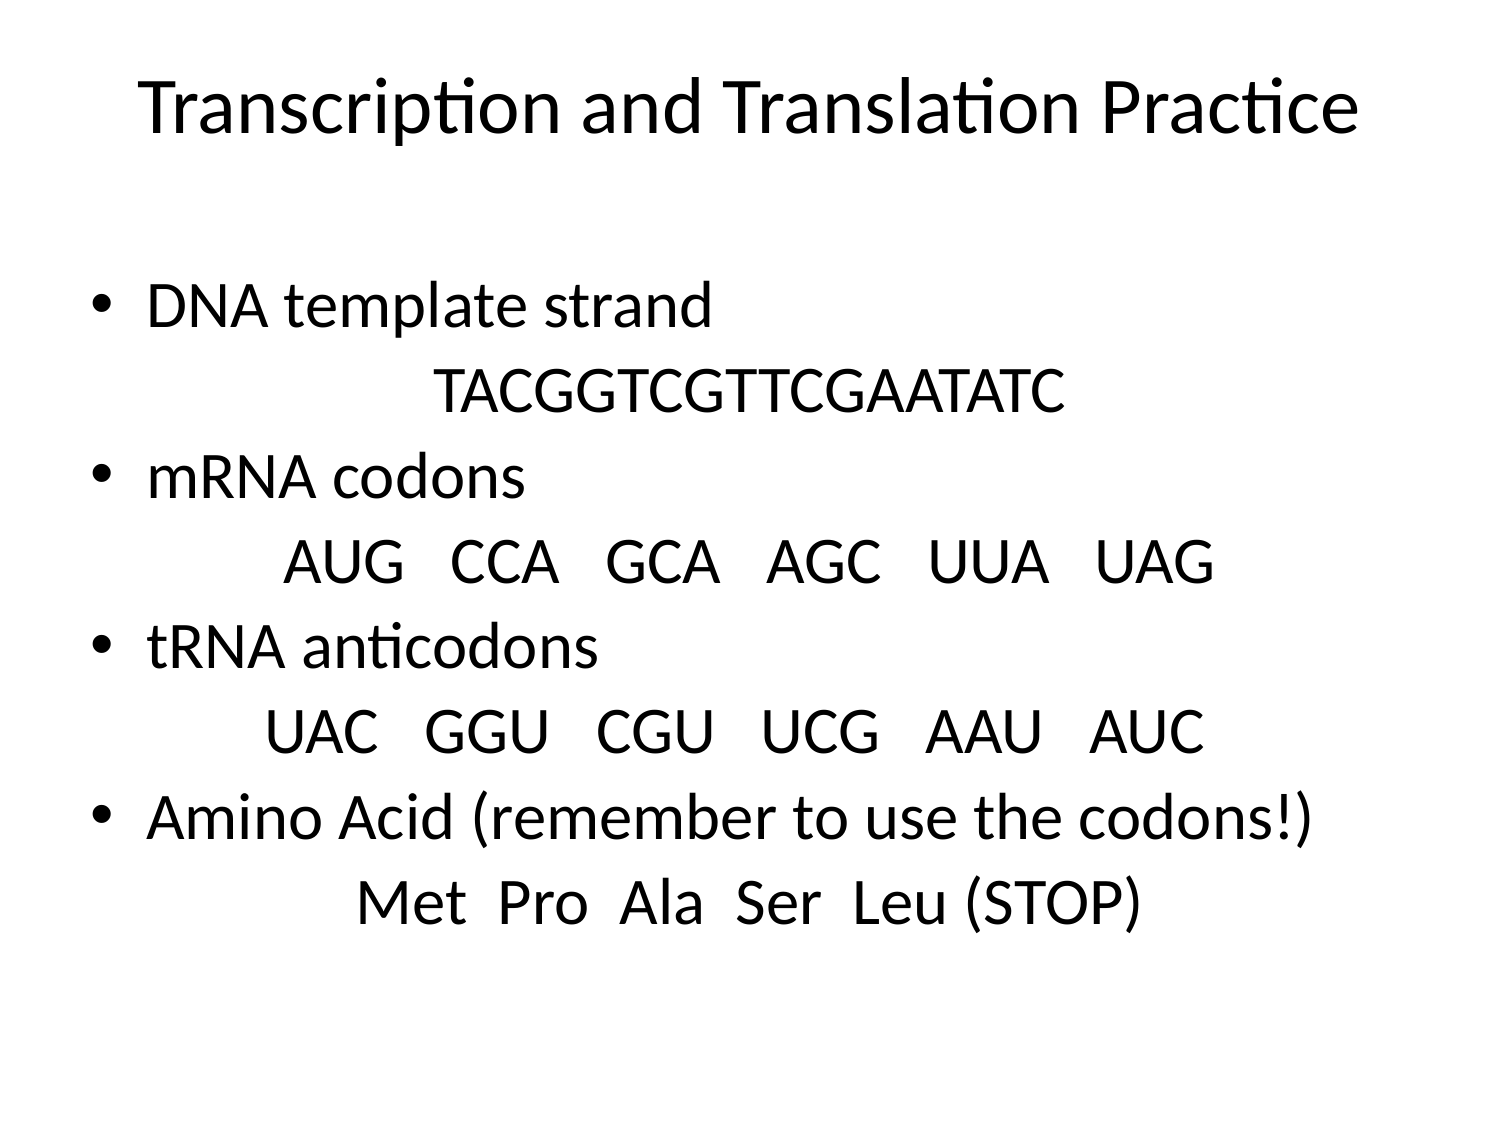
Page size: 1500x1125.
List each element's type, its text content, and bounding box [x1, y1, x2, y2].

text_box Transcription and Translation Practice [74, 45, 1425, 233]
list DNA template strand TACGGTCGTTCGAATATC mRNA codons AUG CCA GCA AGC UUA UAG tRNA anticodons UAC GGU CGU UCG AAU AUC Amino Acid (remember to use the codons!) Met Pro Ala Ser Leu (STOP) [75, 262, 1425, 1005]
